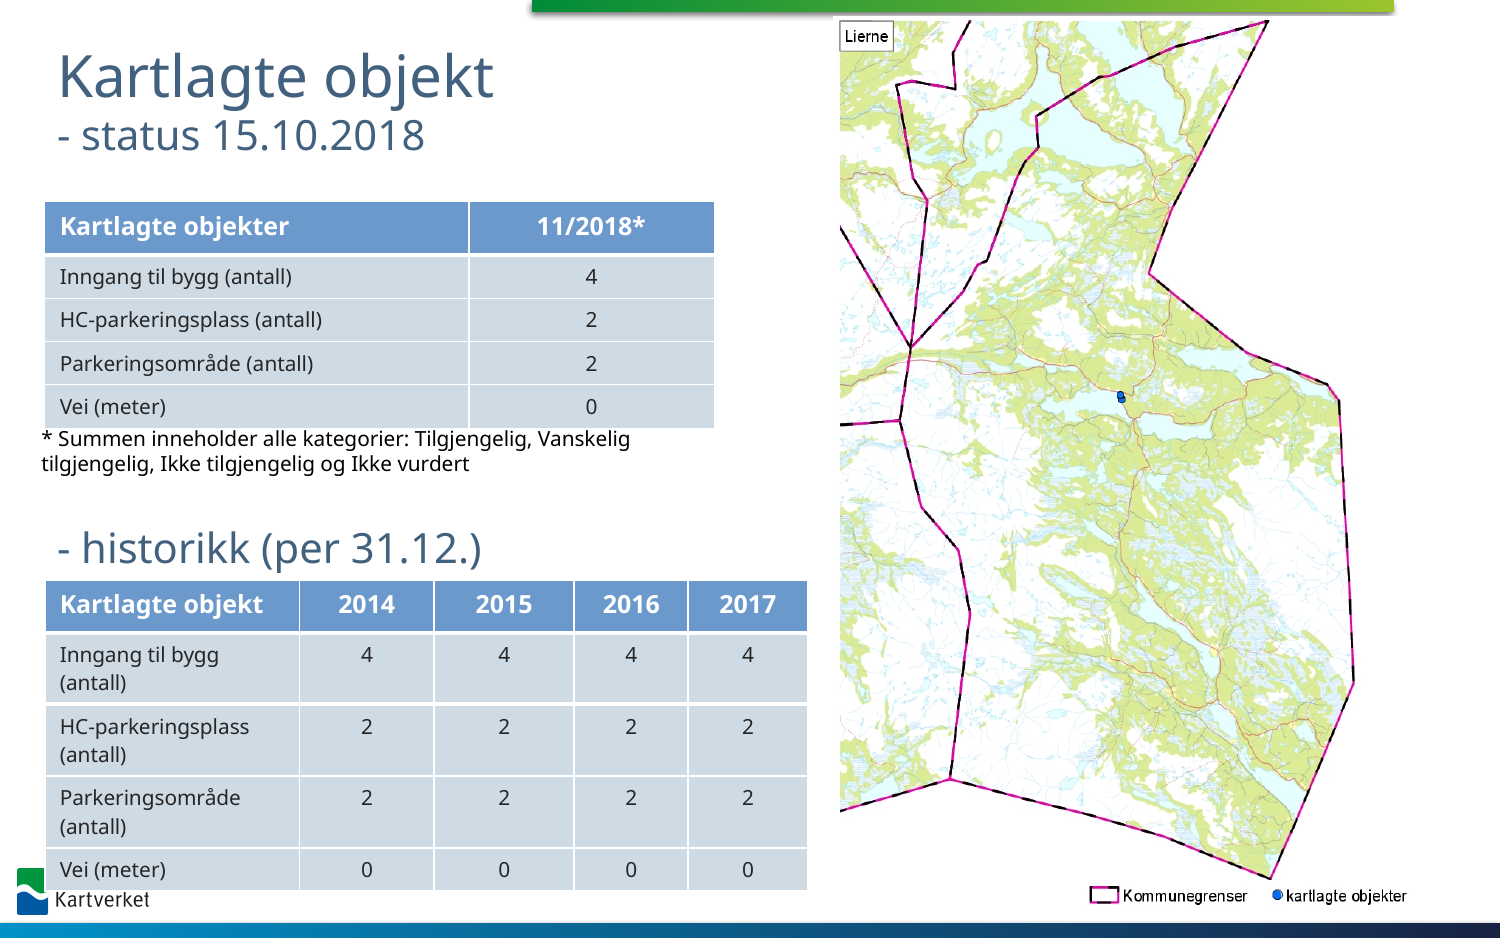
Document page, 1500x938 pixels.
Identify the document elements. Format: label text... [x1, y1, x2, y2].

table_cell Parkeringsområde (antall) [45, 342, 468, 384]
table_cell Inngang til bygg (antall) [46, 635, 299, 702]
table_cell HC-parkeringsplass (antall) [45, 299, 468, 341]
text_box * Summen inneholder alle kategorier: Tilgjengelig, Vanskelig tilgjengelig, Ikke tilgjengelig og Ikke vurdert [26, 417, 711, 483]
table_header 2014 [300, 581, 433, 631]
table_cell 2 [435, 706, 573, 775]
table_cell Parkeringsområde (antall) [46, 777, 299, 847]
text_box - historikk (per 31.12.) [42, 496, 828, 580]
table_cell 2 [435, 777, 573, 847]
table_cell 2 [689, 706, 807, 775]
table_cell Vei (meter) [45, 385, 468, 417]
table_cell 0 [575, 849, 687, 890]
table_cell 2 [689, 777, 807, 847]
table_cell 4 [470, 257, 714, 298]
text_box Kartlagte objekt - status 15.10.2018 [42, 24, 828, 167]
picture [833, 16, 1419, 913]
table_header 11/2018* [470, 202, 714, 253]
table_cell 0 [470, 385, 714, 428]
table_cell Inngang til bygg (antall) [45, 257, 468, 298]
table_cell 0 [689, 849, 807, 890]
table_cell 2 [300, 706, 433, 775]
table_cell Vei (meter) [46, 849, 299, 890]
table_cell 2 [470, 342, 714, 384]
table_cell 2 [575, 706, 687, 775]
table_cell 0 [300, 849, 433, 890]
table_cell 2 [470, 299, 714, 341]
table_header 2016 [575, 581, 687, 631]
table_cell 4 [689, 635, 807, 702]
table_header Kartlagte objekt [46, 581, 299, 631]
table_cell 0 [435, 849, 573, 890]
table_cell 2 [300, 777, 433, 847]
table_header 2017 [689, 581, 807, 631]
table_header 2015 [435, 581, 573, 631]
table_cell HC-parkeringsplass (antall) [46, 706, 299, 775]
table_cell 2 [575, 777, 687, 847]
table_header Kartlagte objekter [45, 202, 468, 253]
table_cell 4 [300, 635, 433, 702]
table_cell 4 [575, 635, 687, 702]
table_cell 4 [435, 635, 573, 702]
